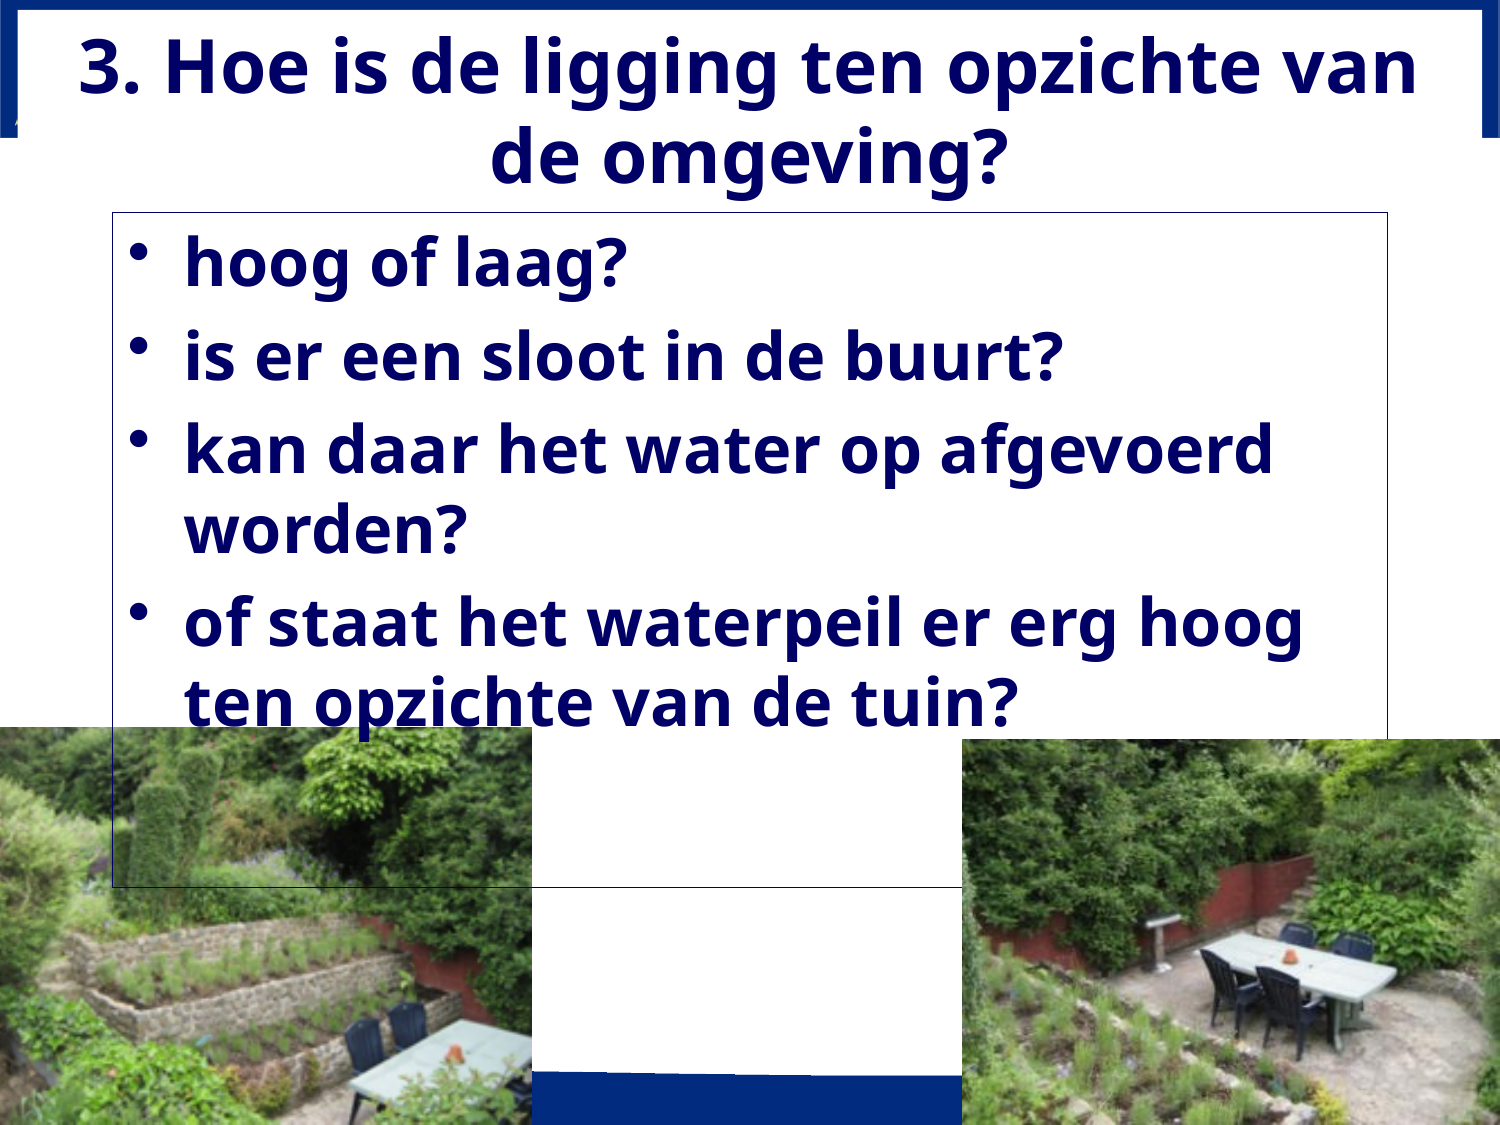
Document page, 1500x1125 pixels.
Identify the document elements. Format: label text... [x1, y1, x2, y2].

title 3. Hoe is de ligging ten opzichte van de omgeving? [17, 9, 1483, 209]
picture [0, 0, 1500, 138]
list hoog of laag? is er een sloot in de buurt? kan daar het water op afgevoerd worden? of staat het waterpeil er erg hoog ten opzichte van de tuin? [112, 212, 1388, 888]
picture [0, 727, 1500, 1125]
